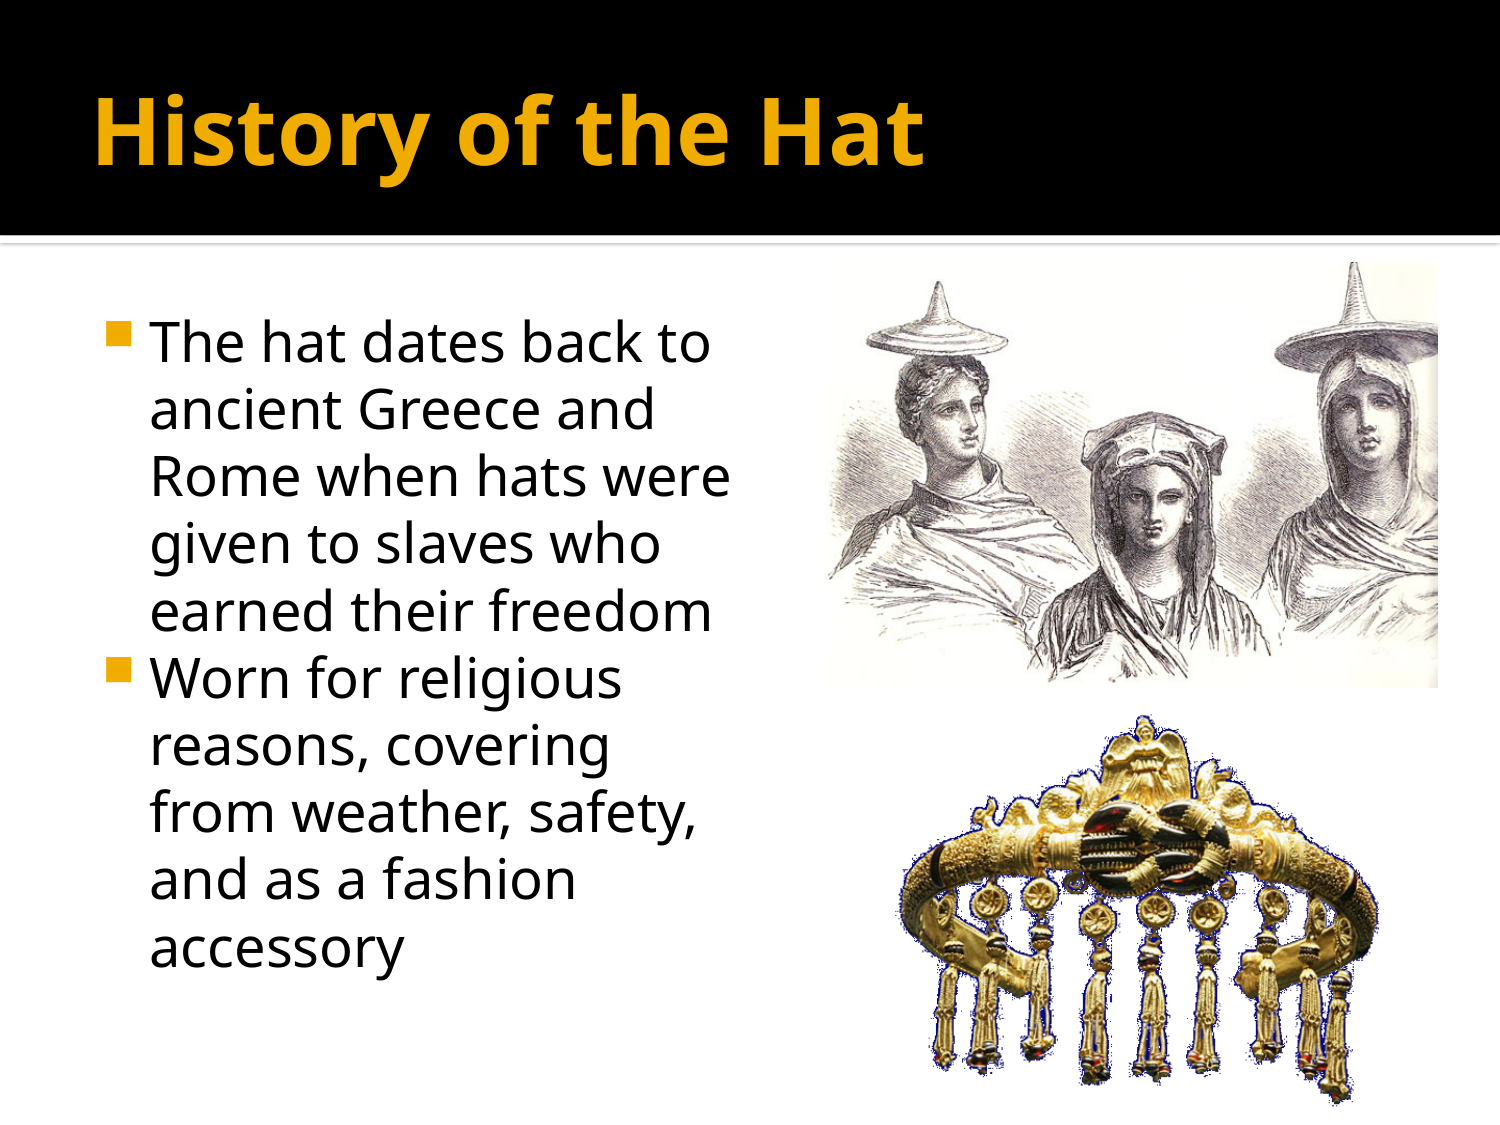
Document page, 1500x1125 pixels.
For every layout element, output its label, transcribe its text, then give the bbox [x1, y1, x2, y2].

picture [824, 262, 1438, 1125]
list The hat dates back to ancient Greece and Rome when hats were given to slaves who earned their freedom Worn for religious reasons, covering from weather, safety, and as a fashion accessory [75, 291, 750, 1050]
title History of the Hat [75, 25, 1425, 231]
